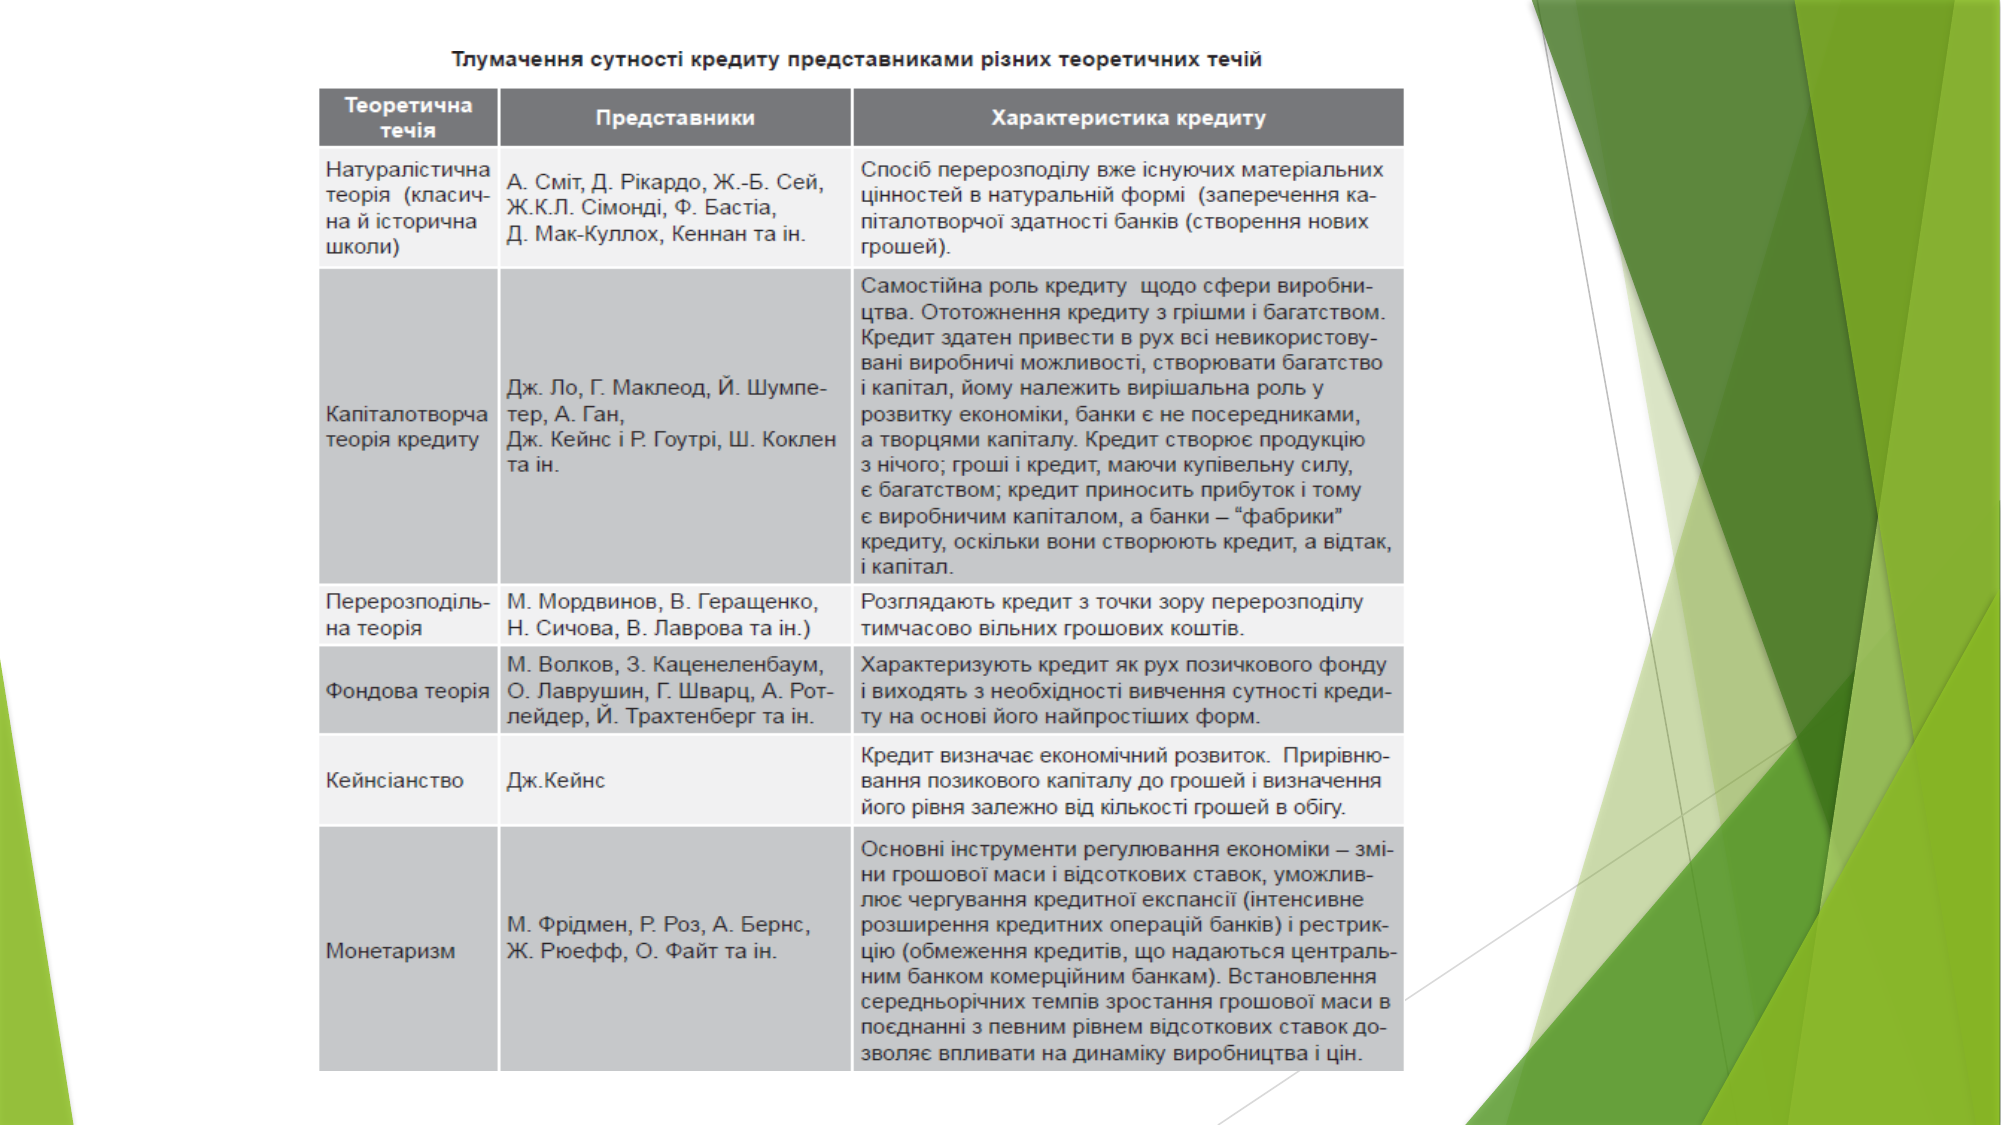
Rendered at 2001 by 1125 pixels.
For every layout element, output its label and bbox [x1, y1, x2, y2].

list [318, 51, 1406, 1072]
